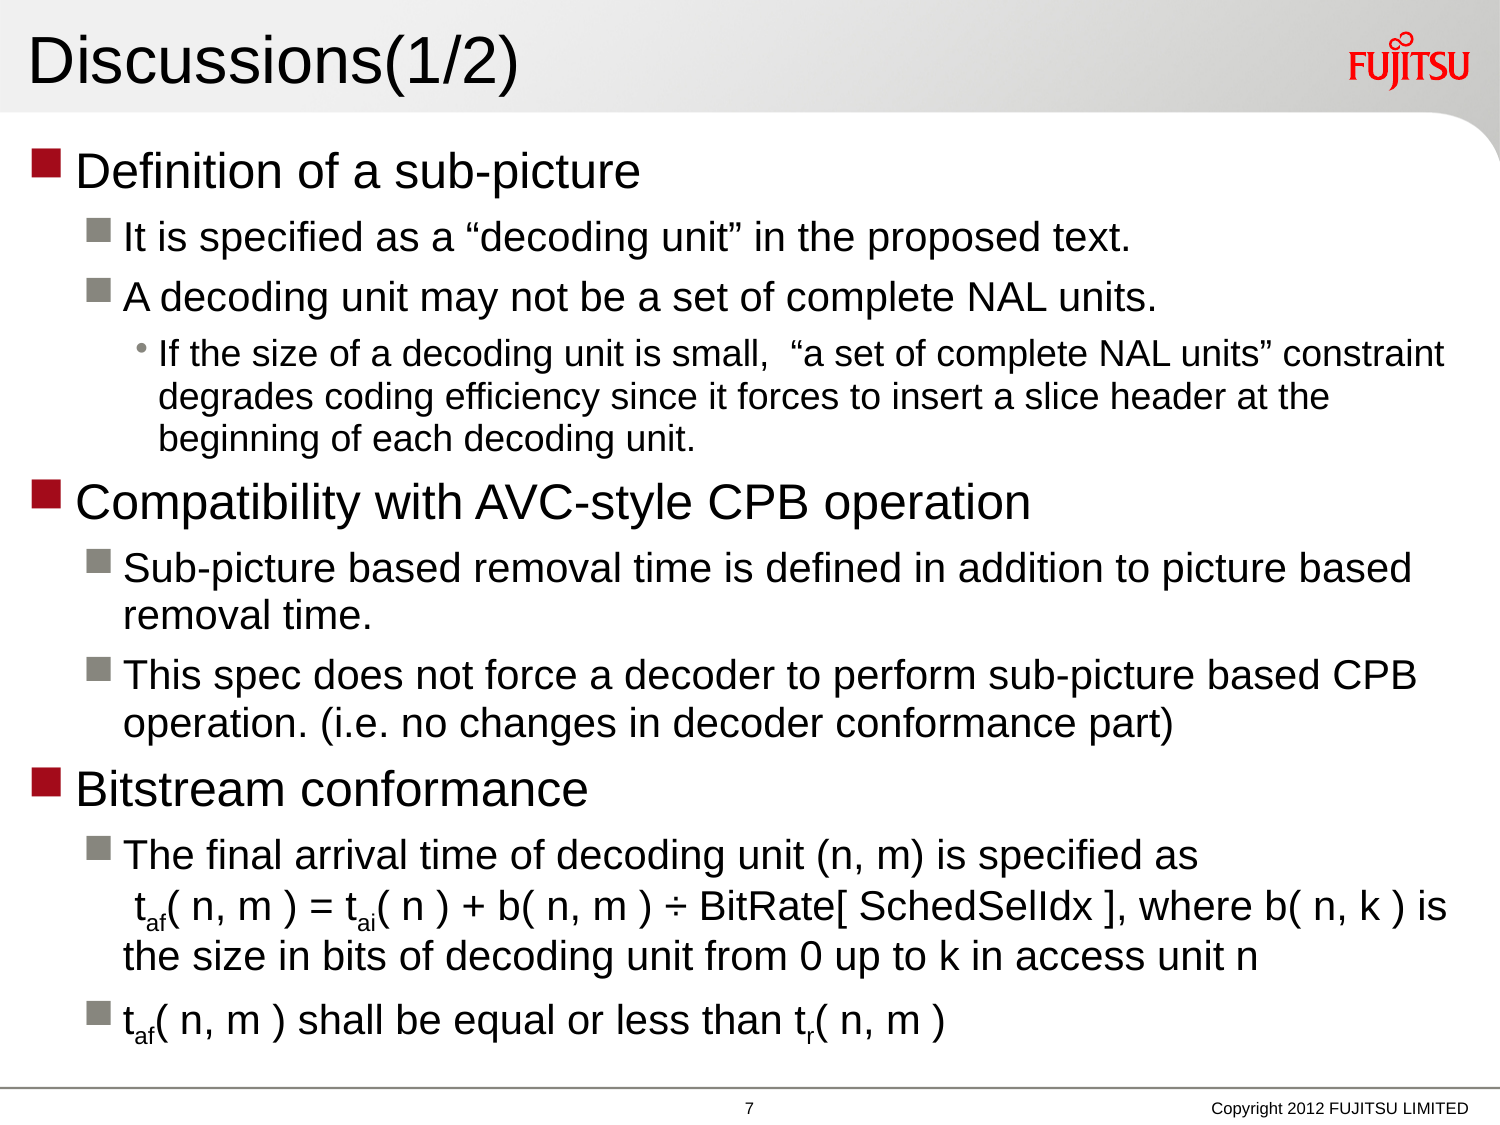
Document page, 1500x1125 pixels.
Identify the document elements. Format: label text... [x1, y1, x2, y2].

picture [0, 0, 1500, 176]
footer Copyright 2012 FUJITSU LIMITED [809, 1091, 1470, 1125]
title Discussions(1/2) [27, 0, 1318, 114]
slide_number 6 [705, 1091, 795, 1125]
list Definition of a sub-picture It is specified as a “decoding unit” in the proposed text. A decoding unit may not be a set of complete NAL units. If the size of a decoding unit is small, “a set of complete NAL units” constraint degrades coding efficiency since it forces to insert a slice header at the beginning of each decoding unit. Compatibility with AVC-style CPB operation Sub-picture based removal time is defined in addition to picture based removal time. This spec does not force a decoder to perform sub-picture based CPB operation. (i.e. no changes in decoder conformance part) Bitstream conformance The final arrival time of decoding unit (n, m) is specified as taf( n, m ) = tai( n ) + b( n, m ) ÷ BitRate[ SchedSelIdx ], where b( n, k ) is the size in bits of decoding unit from 0 up to k in access unit n taf( n, m ) shall be equal or less than tr( n, m ) [27, 142, 1470, 1061]
